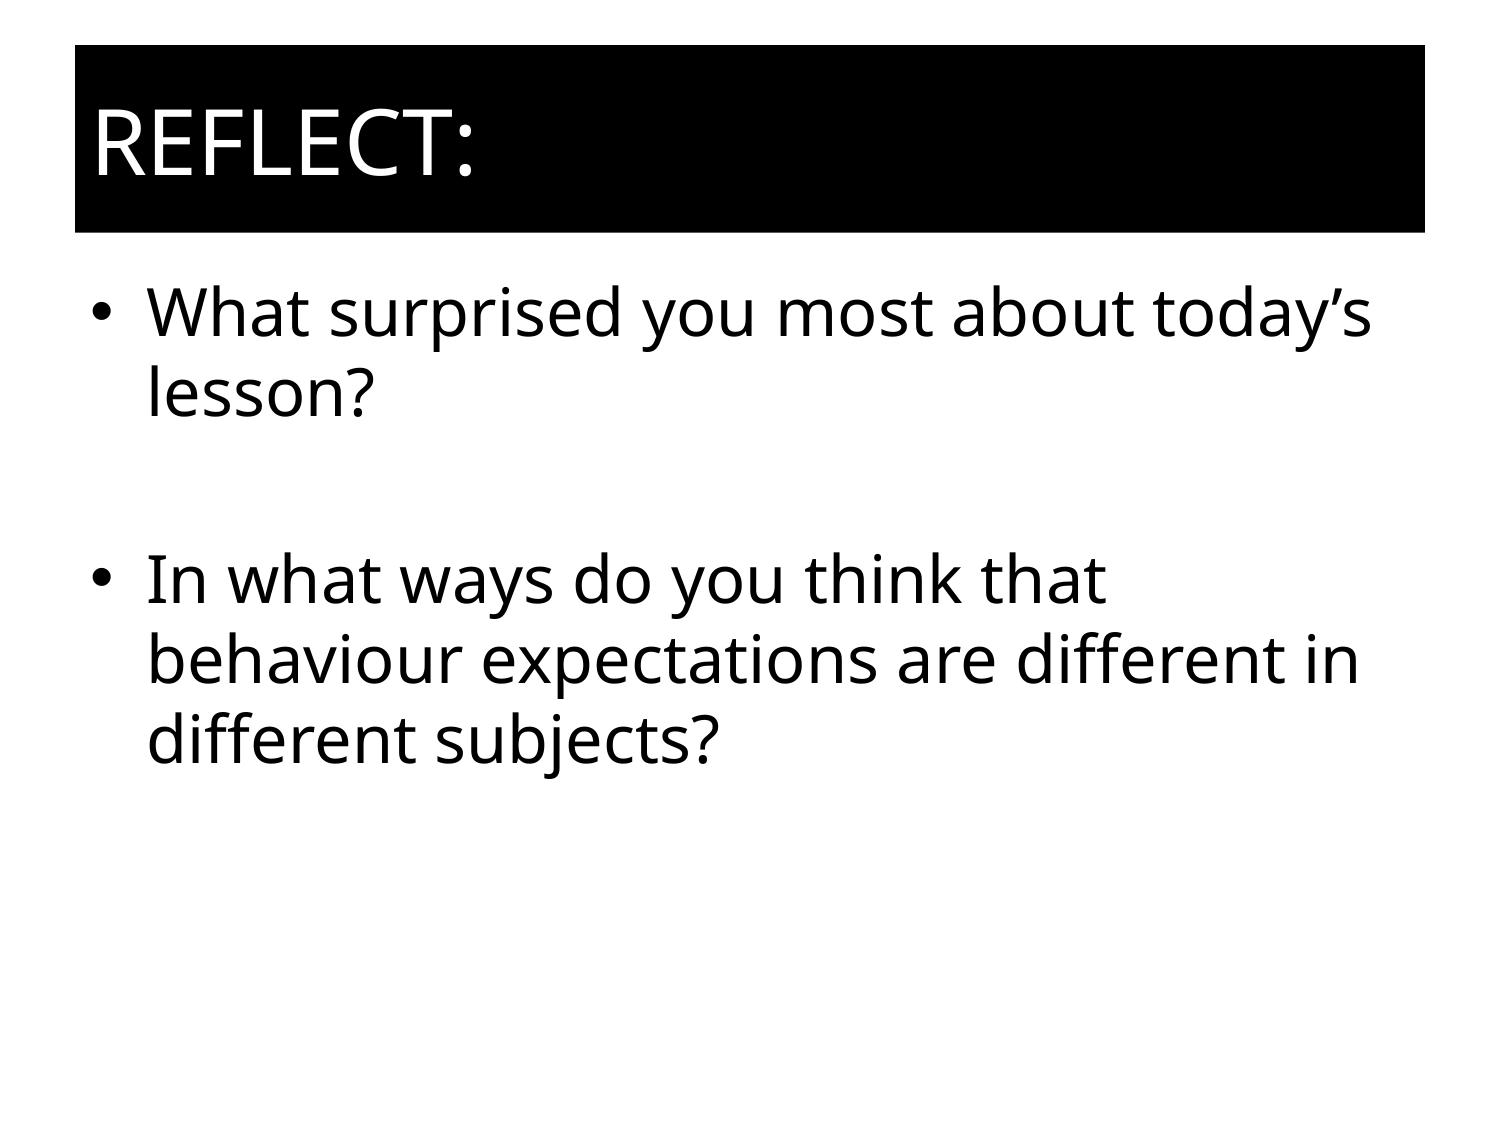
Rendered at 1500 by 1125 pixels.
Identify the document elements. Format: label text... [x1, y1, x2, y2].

list What surprised you most about today’s lesson? In what ways do you think that behaviour expectations are different in different subjects? [75, 262, 1425, 1005]
title REFLECT: [75, 45, 1425, 233]
